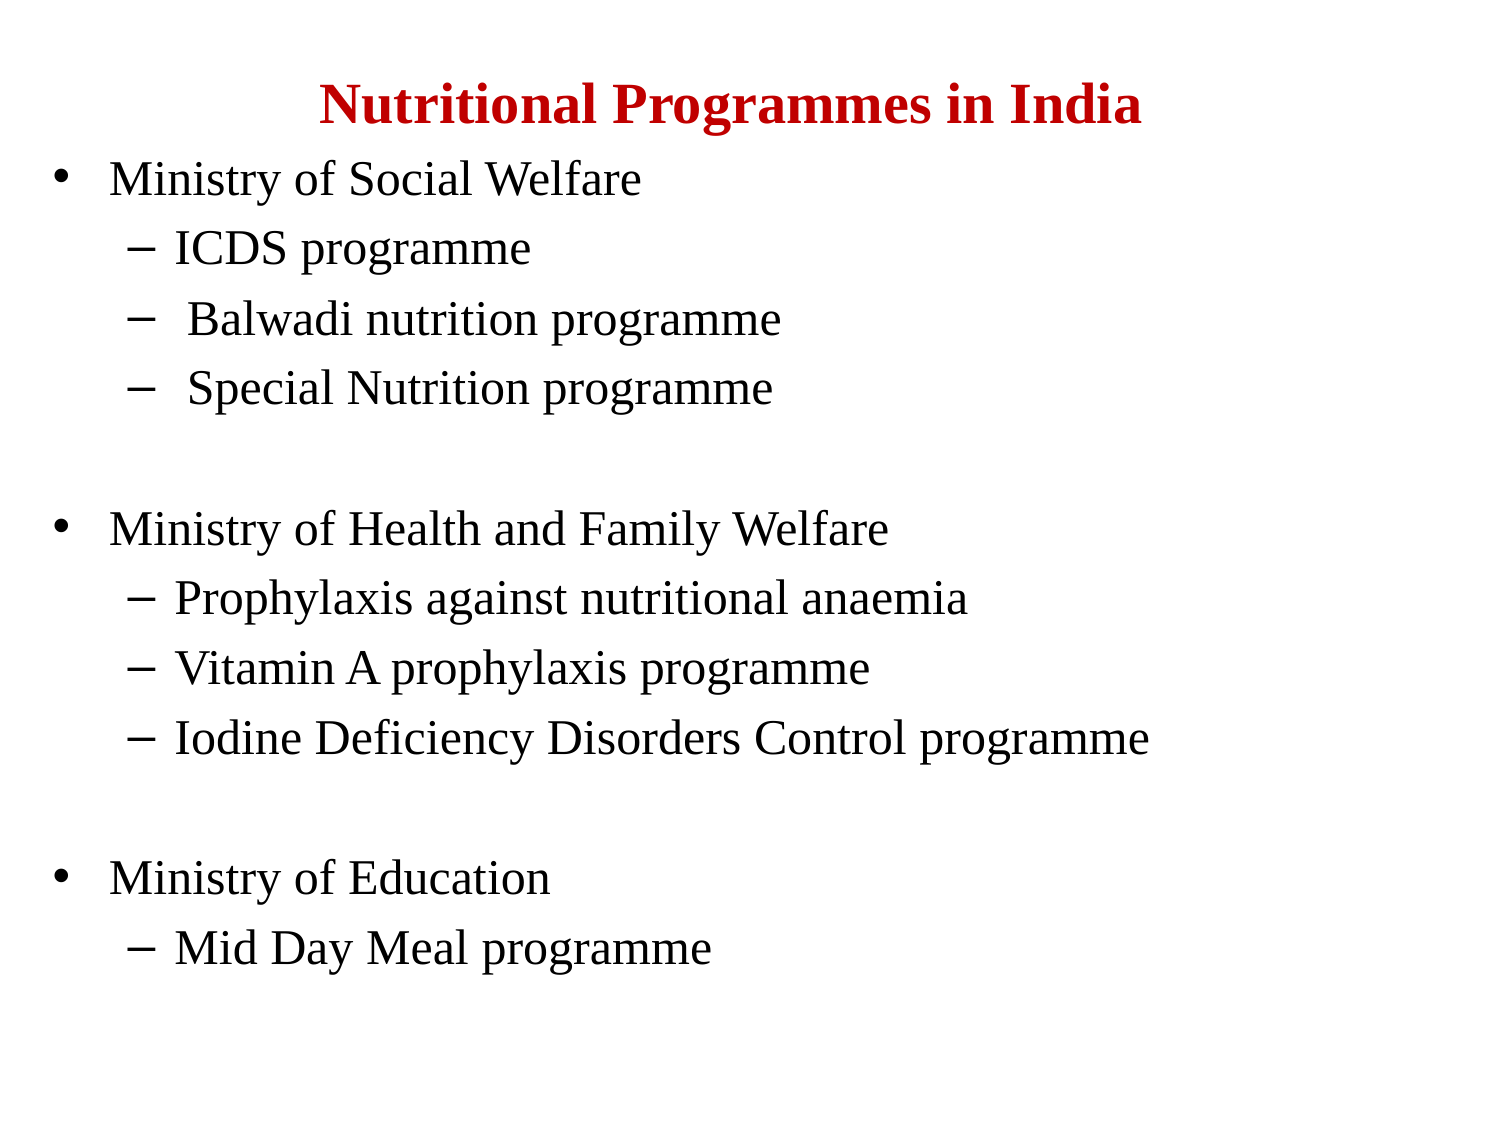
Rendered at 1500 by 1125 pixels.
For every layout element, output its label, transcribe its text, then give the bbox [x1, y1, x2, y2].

list Ministry of Social Welfare ICDS programme Balwadi nutrition programme Special Nutrition programme Ministry of Health and Family Welfare Prophylaxis against nutritional anaemia Vitamin A prophylaxis programme Iodine Deficiency Disorders Control programme Ministry of Education Mid Day Meal programme [37, 137, 1463, 1088]
title Nutritional Programmes in India [0, 37, 1463, 163]
